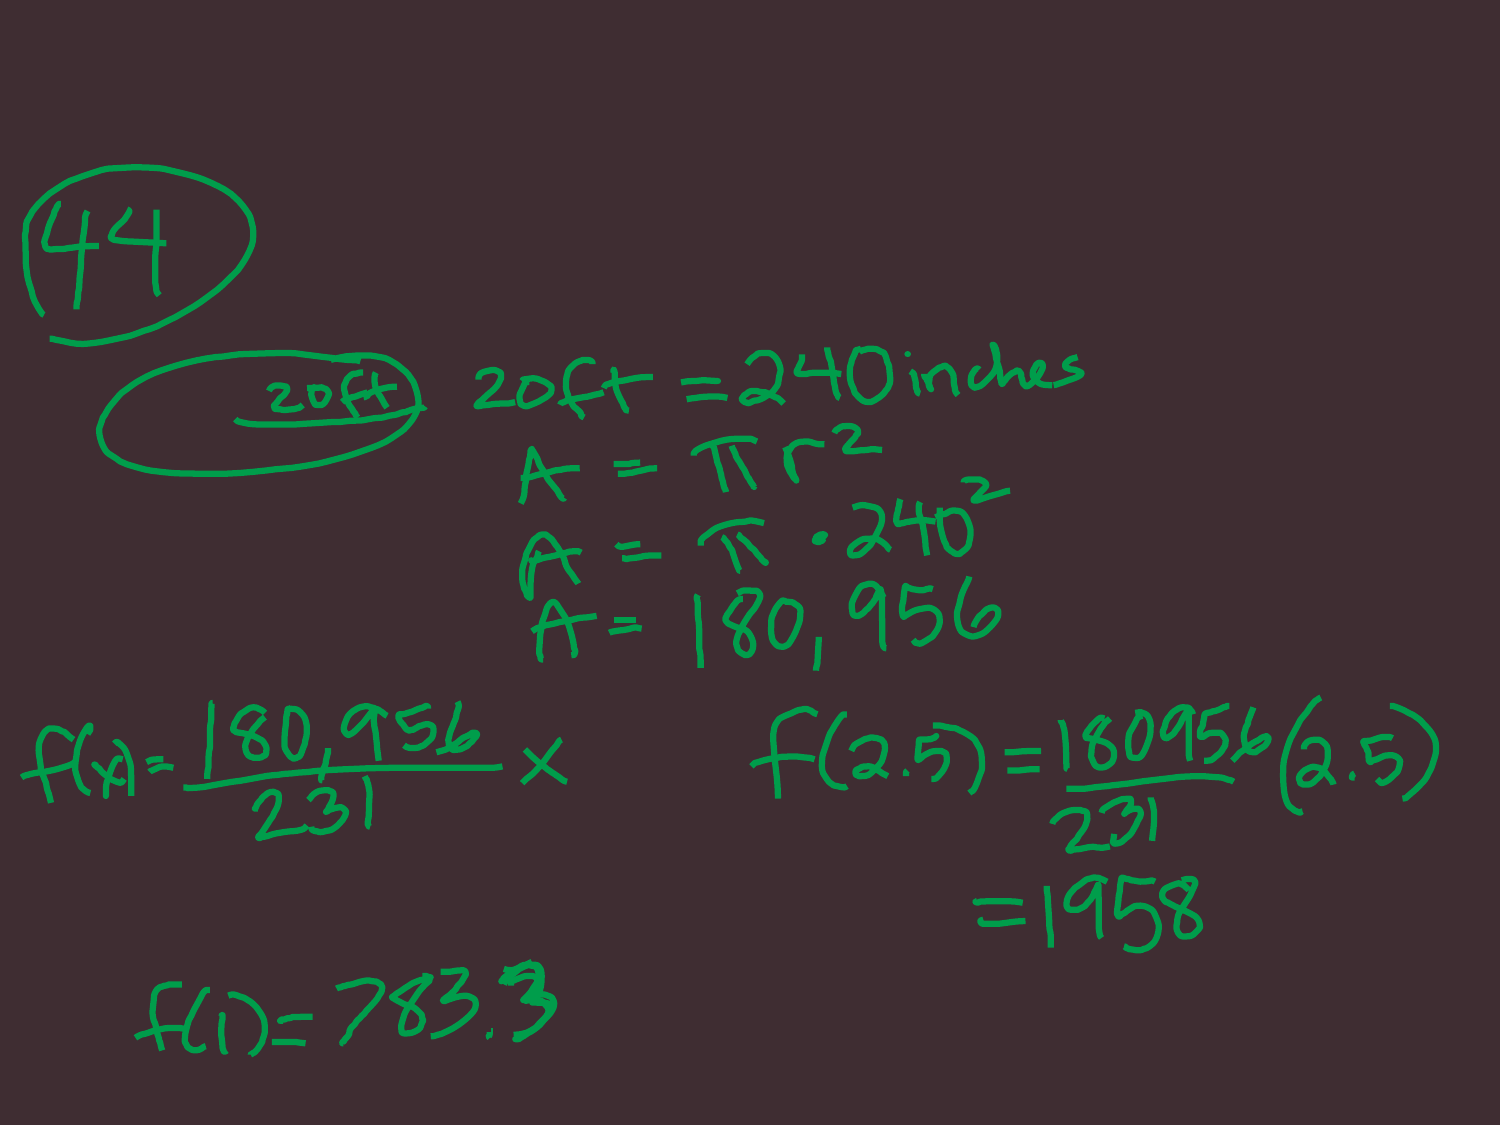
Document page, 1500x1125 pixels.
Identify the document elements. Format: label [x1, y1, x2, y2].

text_box [41, 769, 64, 804]
text_box [21, 761, 74, 779]
text_box [234, 405, 426, 426]
text_box [923, 365, 959, 396]
text_box [521, 533, 562, 599]
text_box [254, 791, 308, 839]
text_box [1060, 720, 1069, 770]
text_box [774, 762, 796, 799]
text_box [525, 448, 546, 477]
text_box [1127, 711, 1152, 759]
text_box [932, 724, 983, 794]
text_box [935, 507, 972, 555]
text_box [814, 533, 826, 543]
text_box [772, 708, 818, 757]
text_box [1282, 696, 1322, 814]
text_box [850, 736, 889, 777]
text_box [220, 1014, 228, 1053]
text_box [559, 391, 604, 406]
text_box [1065, 876, 1108, 939]
text_box [322, 748, 329, 769]
text_box [1053, 356, 1083, 386]
text_box [695, 594, 702, 668]
text_box [614, 385, 630, 412]
text_box [622, 554, 662, 560]
text_box [378, 393, 388, 409]
text_box [37, 727, 74, 771]
text_box [724, 589, 761, 656]
text_box [342, 705, 388, 761]
text_box [970, 343, 1053, 389]
text_box [520, 474, 565, 504]
text_box [916, 735, 948, 780]
text_box [849, 504, 891, 557]
text_box [271, 1041, 306, 1045]
text_box [608, 626, 642, 634]
text_box [341, 391, 368, 403]
text_box [430, 969, 477, 1038]
text_box [540, 601, 567, 626]
text_box [510, 975, 549, 1036]
text_box [849, 348, 892, 403]
text_box [962, 478, 1011, 502]
text_box [815, 636, 820, 671]
text_box [979, 918, 1026, 925]
text_box [612, 368, 617, 380]
text_box [548, 556, 580, 584]
text_box [1161, 878, 1201, 938]
text_box [307, 386, 330, 406]
text_box [850, 582, 887, 649]
text_box [922, 512, 936, 523]
text_box [1007, 768, 1040, 772]
text_box [617, 467, 658, 475]
text_box [232, 706, 268, 759]
text_box [731, 447, 755, 488]
text_box [615, 543, 641, 548]
text_box [283, 706, 308, 760]
text_box [1298, 738, 1335, 786]
text_box [901, 585, 941, 645]
text_box [1162, 706, 1194, 761]
text_box [365, 385, 397, 400]
text_box [268, 384, 304, 411]
text_box [183, 765, 503, 789]
text_box [520, 467, 580, 479]
text_box [956, 576, 1000, 638]
text_box [475, 369, 516, 407]
text_box [603, 376, 653, 389]
text_box [184, 989, 210, 1052]
text_box [826, 347, 841, 399]
text_box [750, 755, 815, 767]
text_box [146, 758, 164, 763]
text_box [741, 352, 785, 405]
text_box [1051, 809, 1111, 852]
text_box [918, 501, 928, 556]
text_box [714, 451, 727, 493]
text_box [1362, 736, 1398, 784]
text_box [228, 993, 266, 1056]
text_box [500, 963, 555, 1040]
text_box [1199, 705, 1230, 762]
text_box [570, 398, 588, 419]
text_box [530, 550, 582, 562]
text_box [346, 396, 361, 418]
text_box [373, 372, 381, 389]
text_box [397, 705, 435, 749]
text_box [784, 440, 825, 482]
text_box [1116, 876, 1160, 952]
text_box [686, 395, 728, 401]
text_box [542, 764, 568, 783]
text_box [699, 519, 765, 546]
text_box [680, 379, 715, 384]
text_box [909, 370, 921, 395]
text_box [692, 437, 758, 456]
text_box [722, 538, 741, 572]
text_box [834, 370, 842, 375]
text_box [105, 757, 121, 797]
text_box [279, 1015, 313, 1022]
text_box [151, 983, 182, 1029]
text_box [391, 975, 432, 1035]
text_box [895, 498, 920, 525]
text_box [24, 166, 254, 345]
text_box [363, 775, 371, 828]
text_box [436, 701, 478, 753]
text_box [538, 623, 577, 661]
text_box [1149, 797, 1155, 841]
text_box [521, 738, 562, 784]
text_box [74, 724, 92, 794]
text_box [1389, 705, 1437, 800]
text_box [156, 1033, 168, 1051]
text_box [93, 763, 109, 778]
text_box [135, 1027, 185, 1039]
text_box [148, 765, 174, 773]
text_box [524, 748, 541, 764]
text_box [1045, 885, 1052, 948]
text_box [98, 352, 420, 475]
text_box [565, 359, 594, 399]
text_box [113, 741, 132, 796]
text_box [1066, 775, 1235, 790]
text_box [518, 377, 553, 408]
text_box [336, 979, 384, 1045]
text_box [531, 615, 597, 632]
text_box [1100, 798, 1142, 845]
text_box [503, 964, 521, 971]
text_box [114, 775, 125, 784]
text_box [821, 713, 848, 789]
text_box [736, 533, 764, 562]
text_box [795, 354, 831, 375]
text_box [770, 599, 802, 648]
text_box [833, 425, 883, 453]
text_box [1231, 707, 1270, 762]
text_box [1084, 716, 1115, 769]
text_box [206, 702, 213, 779]
text_box [343, 371, 364, 398]
text_box [307, 789, 347, 833]
text_box [613, 461, 641, 465]
text_box [974, 900, 1023, 904]
text_box [1004, 750, 1042, 754]
